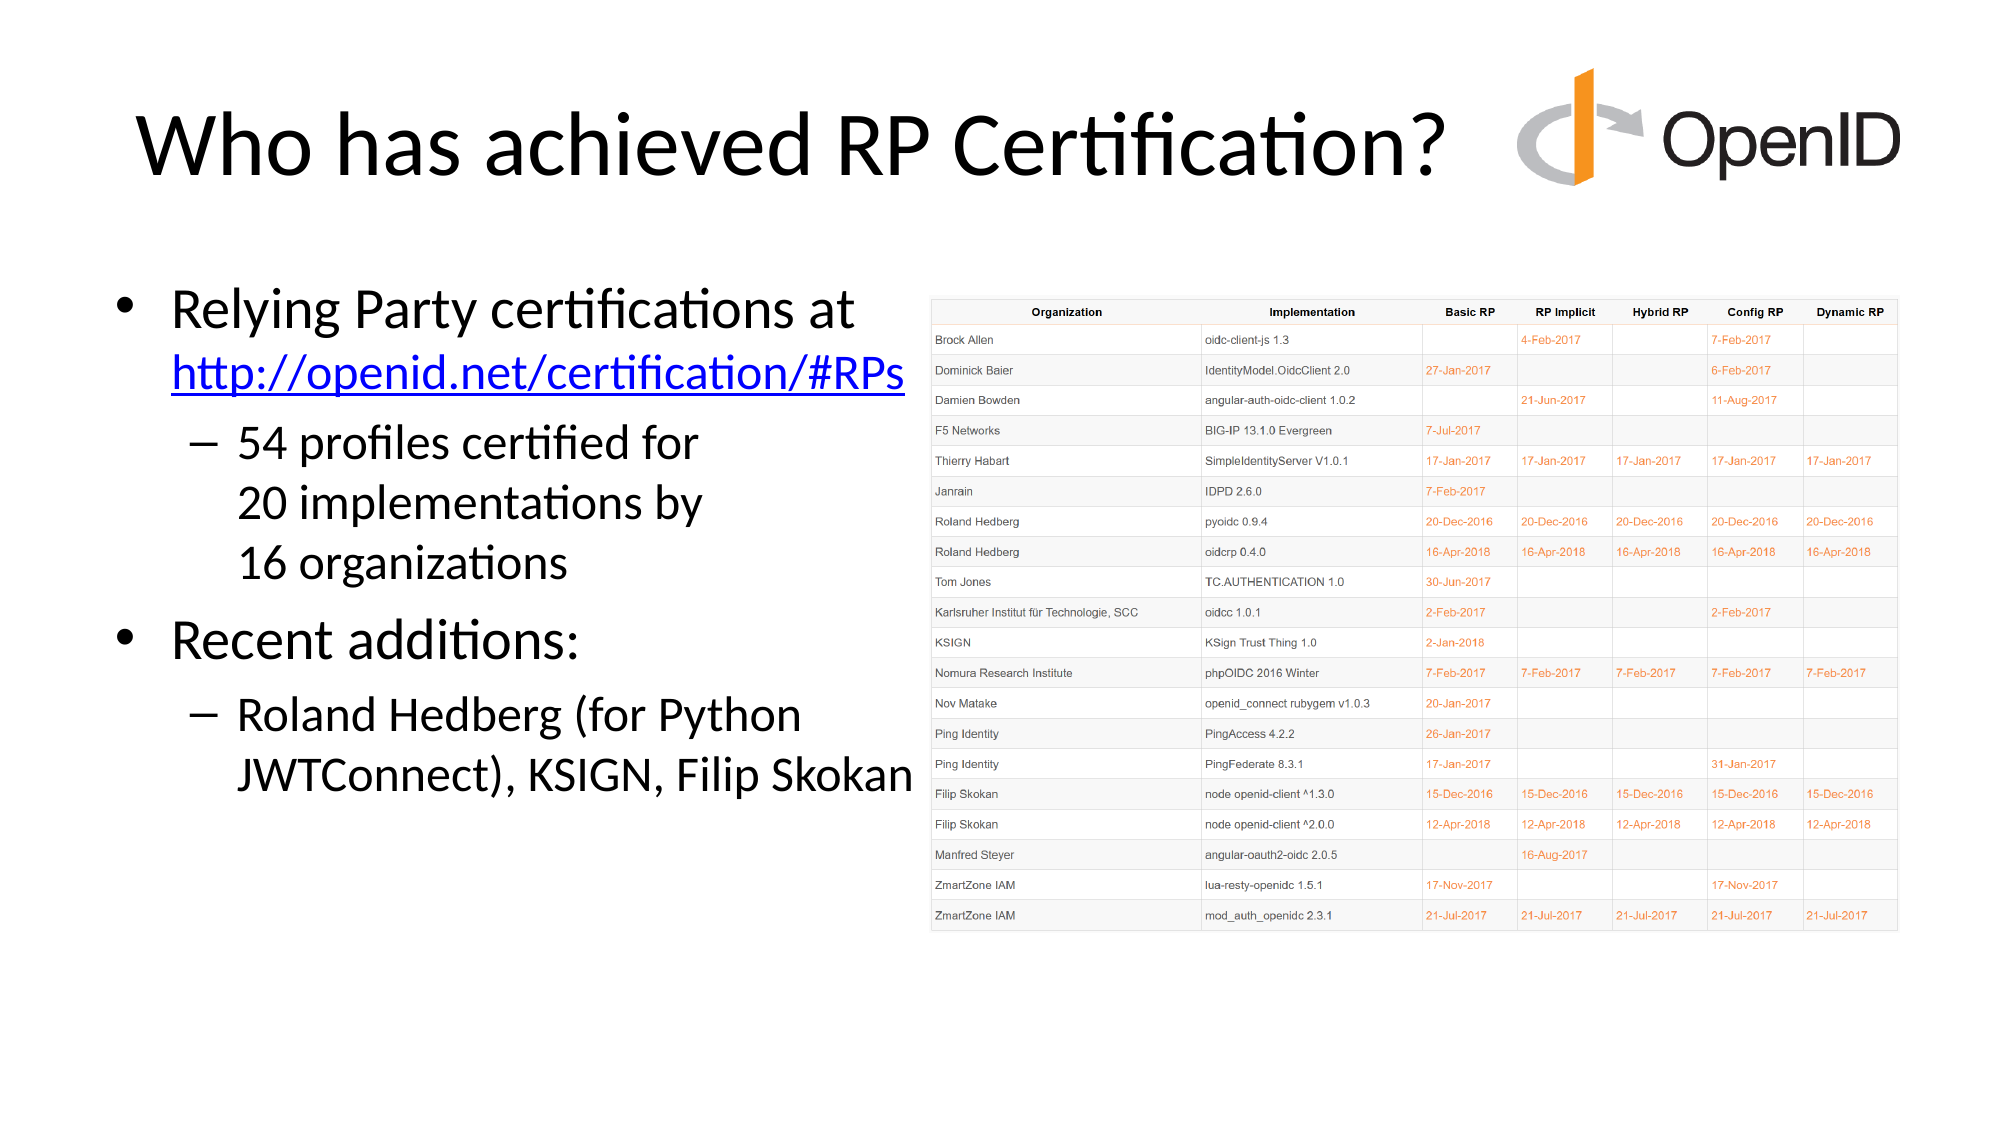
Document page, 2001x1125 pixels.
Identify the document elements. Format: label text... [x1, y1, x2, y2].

list Relying Party certifications at http://openid.net/certification/#RPs 54 profiles certified for 20 implementations by 16 organizations Recent additions: Roland Hedberg (for Python JWTConnect), KSIGN, Filip Skokan [99, 262, 984, 1005]
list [929, 295, 1901, 934]
picture [1486, 44, 1936, 224]
title Who has achieved RP Certification? [101, 45, 1487, 233]
